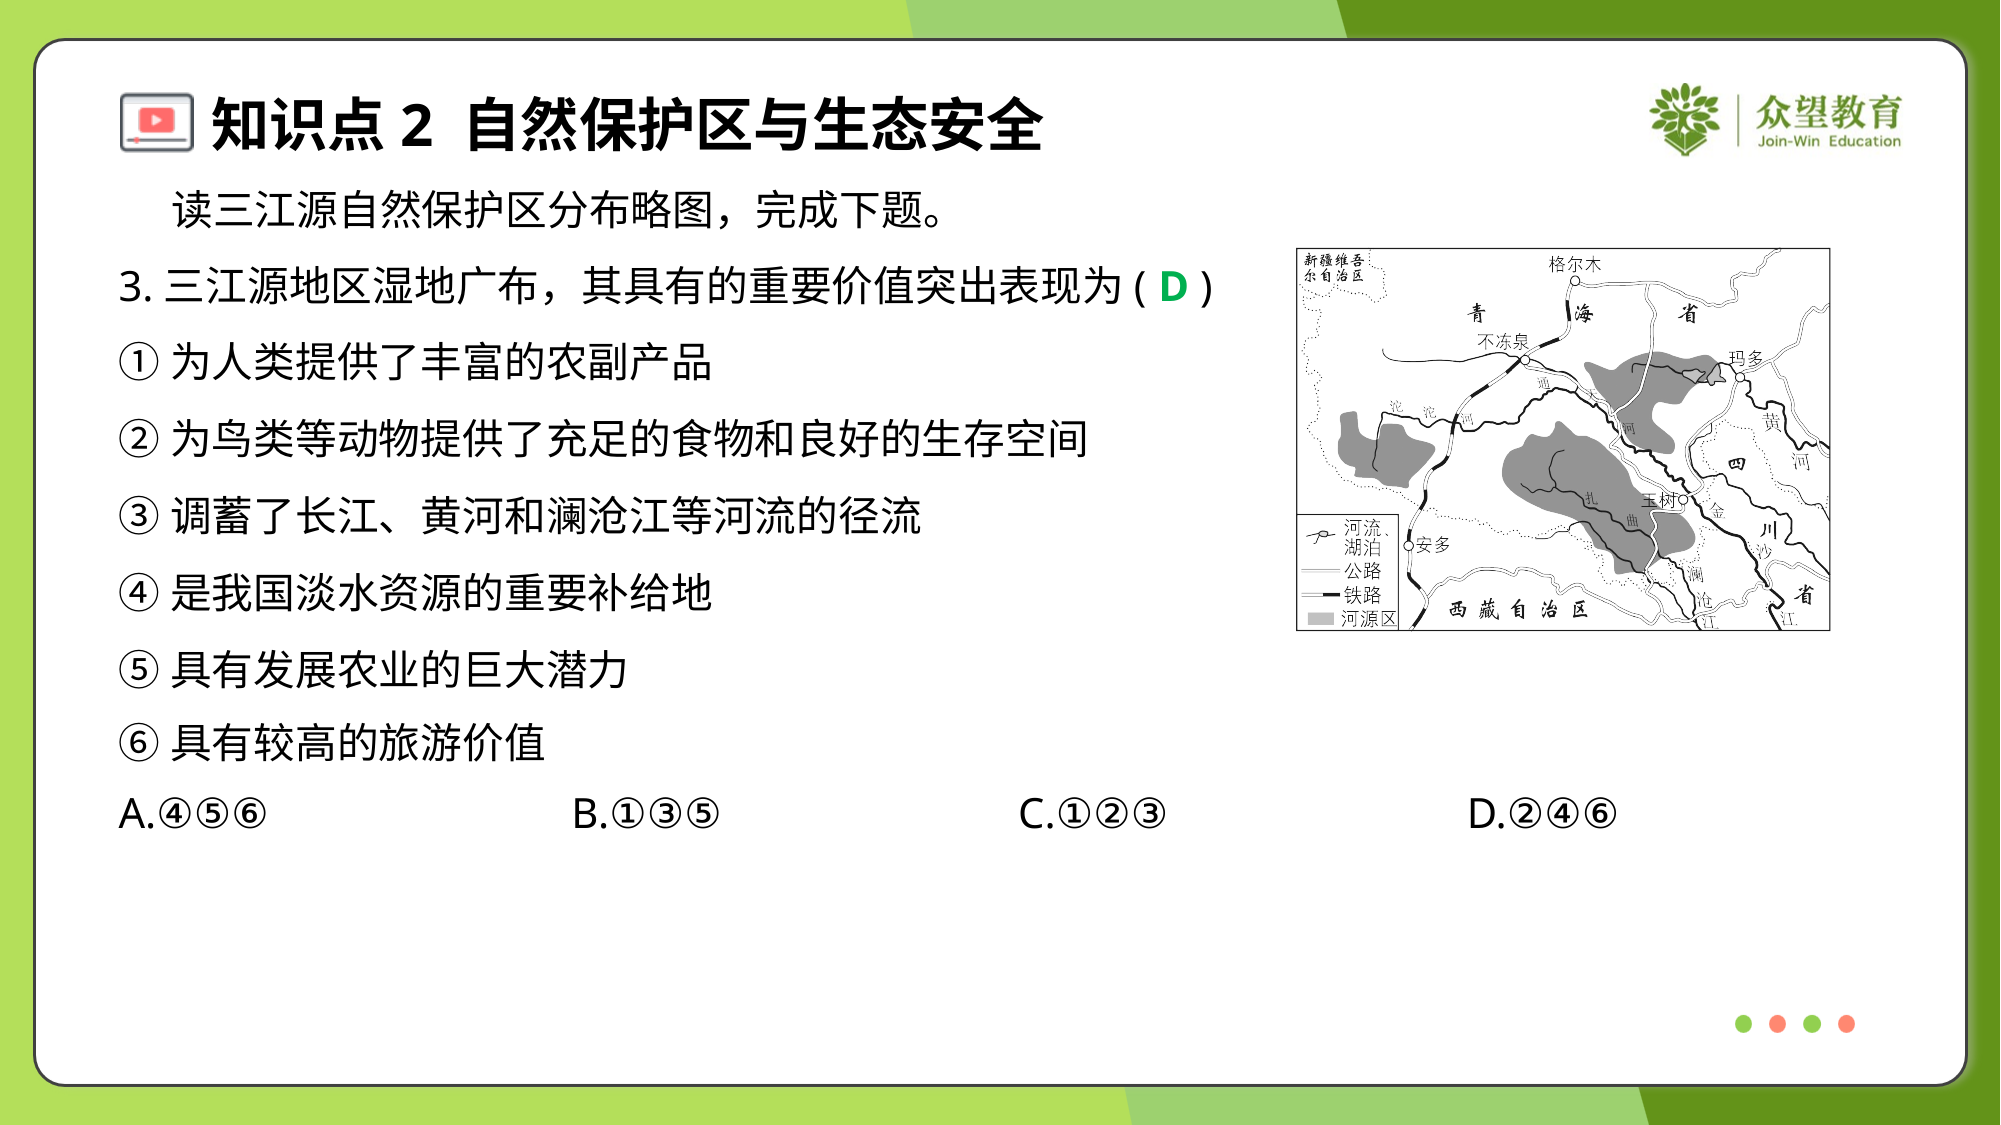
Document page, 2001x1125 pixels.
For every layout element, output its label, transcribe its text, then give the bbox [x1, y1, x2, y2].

picture [0, 0, 2000, 1125]
text_box D [1142, 234, 1206, 302]
text_box A.④⑤⑥ B.①③⑤ C.①②③ D.②④⑥ [118, 761, 1883, 829]
text_box 读三江源自然保护区分布略图，完成下题。 [118, 158, 1883, 226]
text_box 3.三江源地区湿地广布，其具有的重要价值突出表现为( ) [118, 234, 1142, 302]
text_box ①为人类提供了丰富的农副产品 ②为鸟类等动物提供了充足的食物和良好的生存空间 ③调蓄了长江、黄河和澜沧江等河流的径流 ④是我国淡水资源的重要补给地 ⑤具有发展农业的巨大潜力 ⑥具有较高的旅游价值 [118, 310, 1326, 760]
text_box 3.三江源地区湿地广布，其具有的重要价值突出表现为( ) [1206, 234, 1326, 302]
